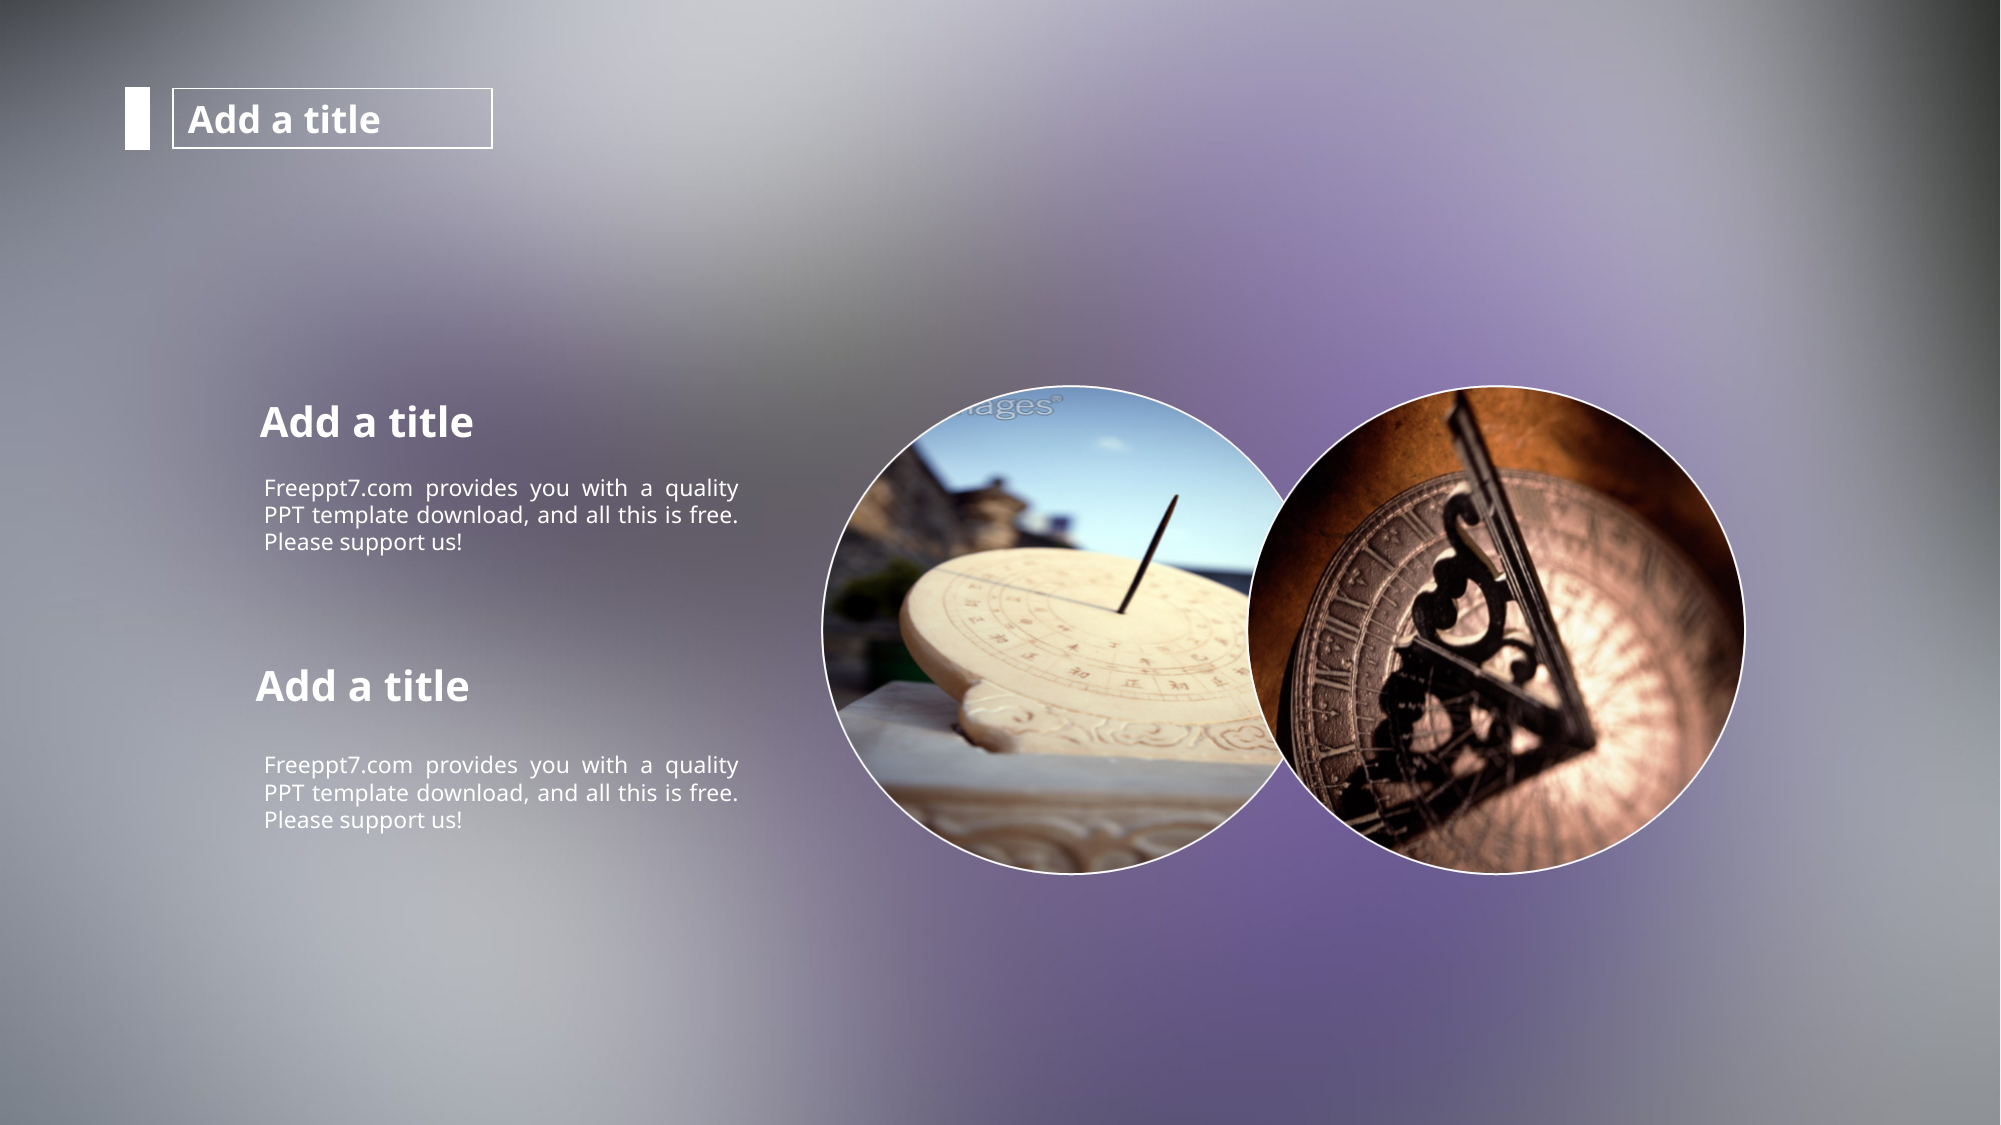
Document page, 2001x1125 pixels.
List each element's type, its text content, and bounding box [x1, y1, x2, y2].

text_box Freeppt7.com provides you with a quality PPT template download, and all this is free. Please support us! [249, 743, 755, 876]
text_box Freeppt7.com provides you with a quality PPT template download, and all this is free. Please support us! [249, 465, 755, 598]
text_box Add a title [245, 388, 550, 454]
text_box Add a title [240, 652, 546, 718]
picture [0, 0, 2001, 1125]
text_box Add a title [173, 88, 493, 149]
text_box [125, 88, 150, 149]
